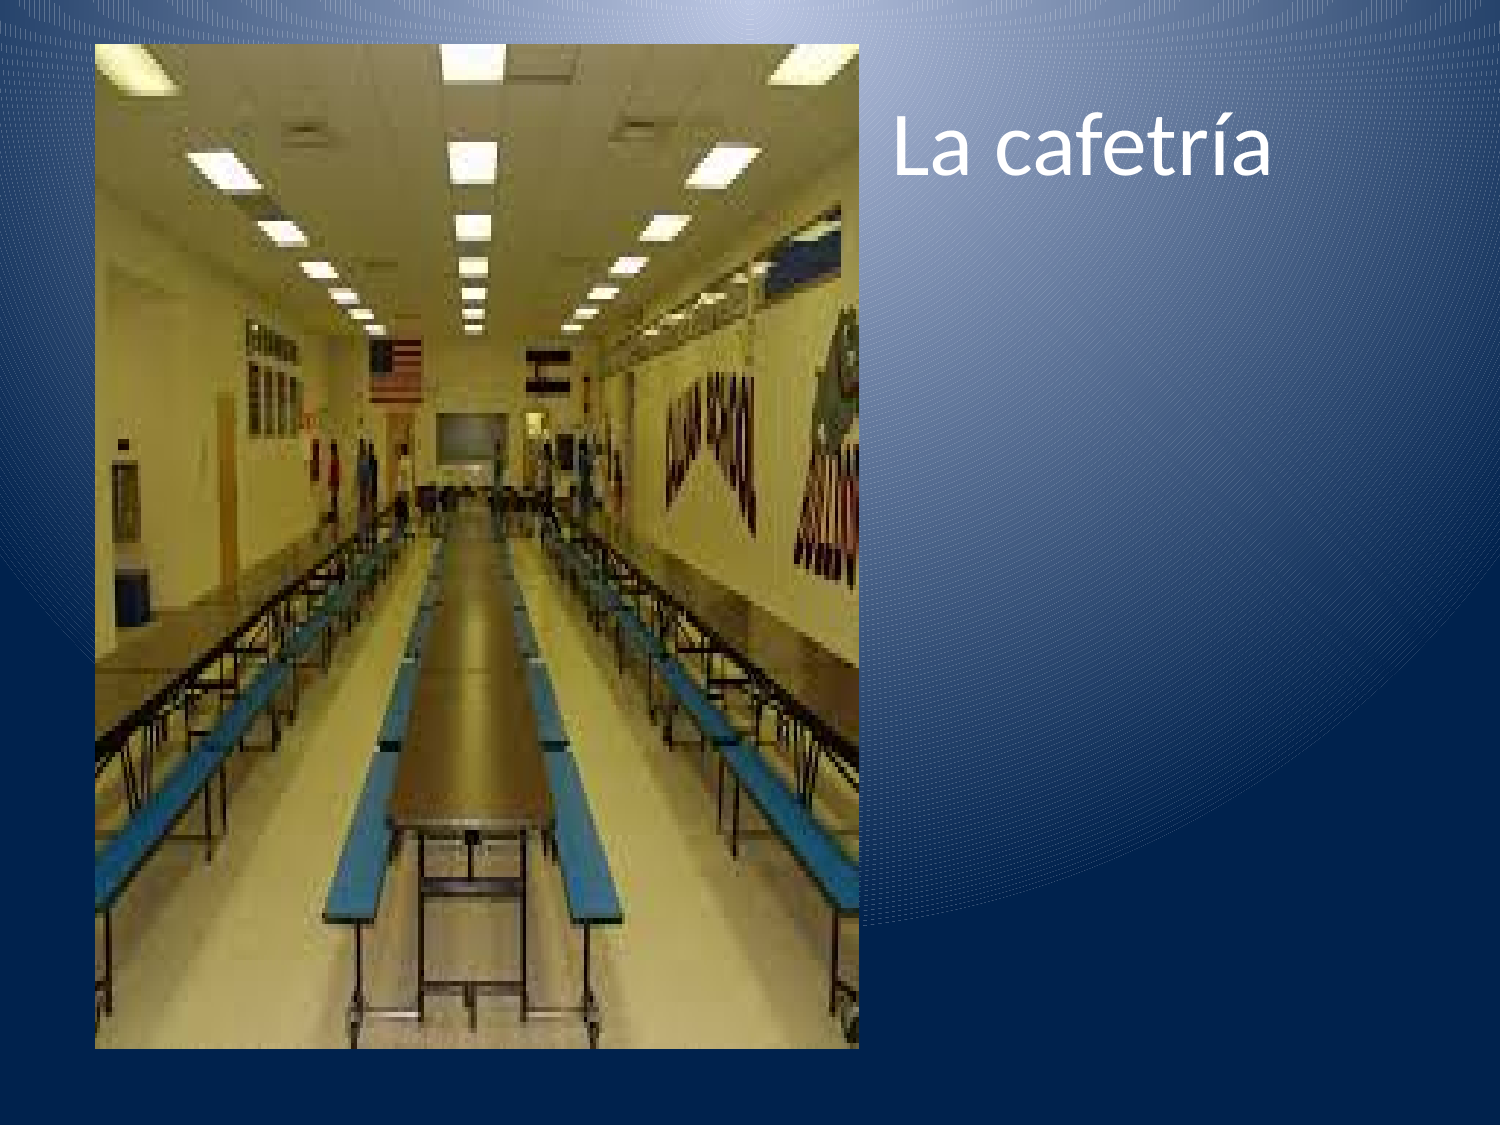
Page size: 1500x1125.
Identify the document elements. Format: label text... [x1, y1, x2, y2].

picture [95, 44, 859, 1049]
title La cafetría [860, 45, 1500, 233]
